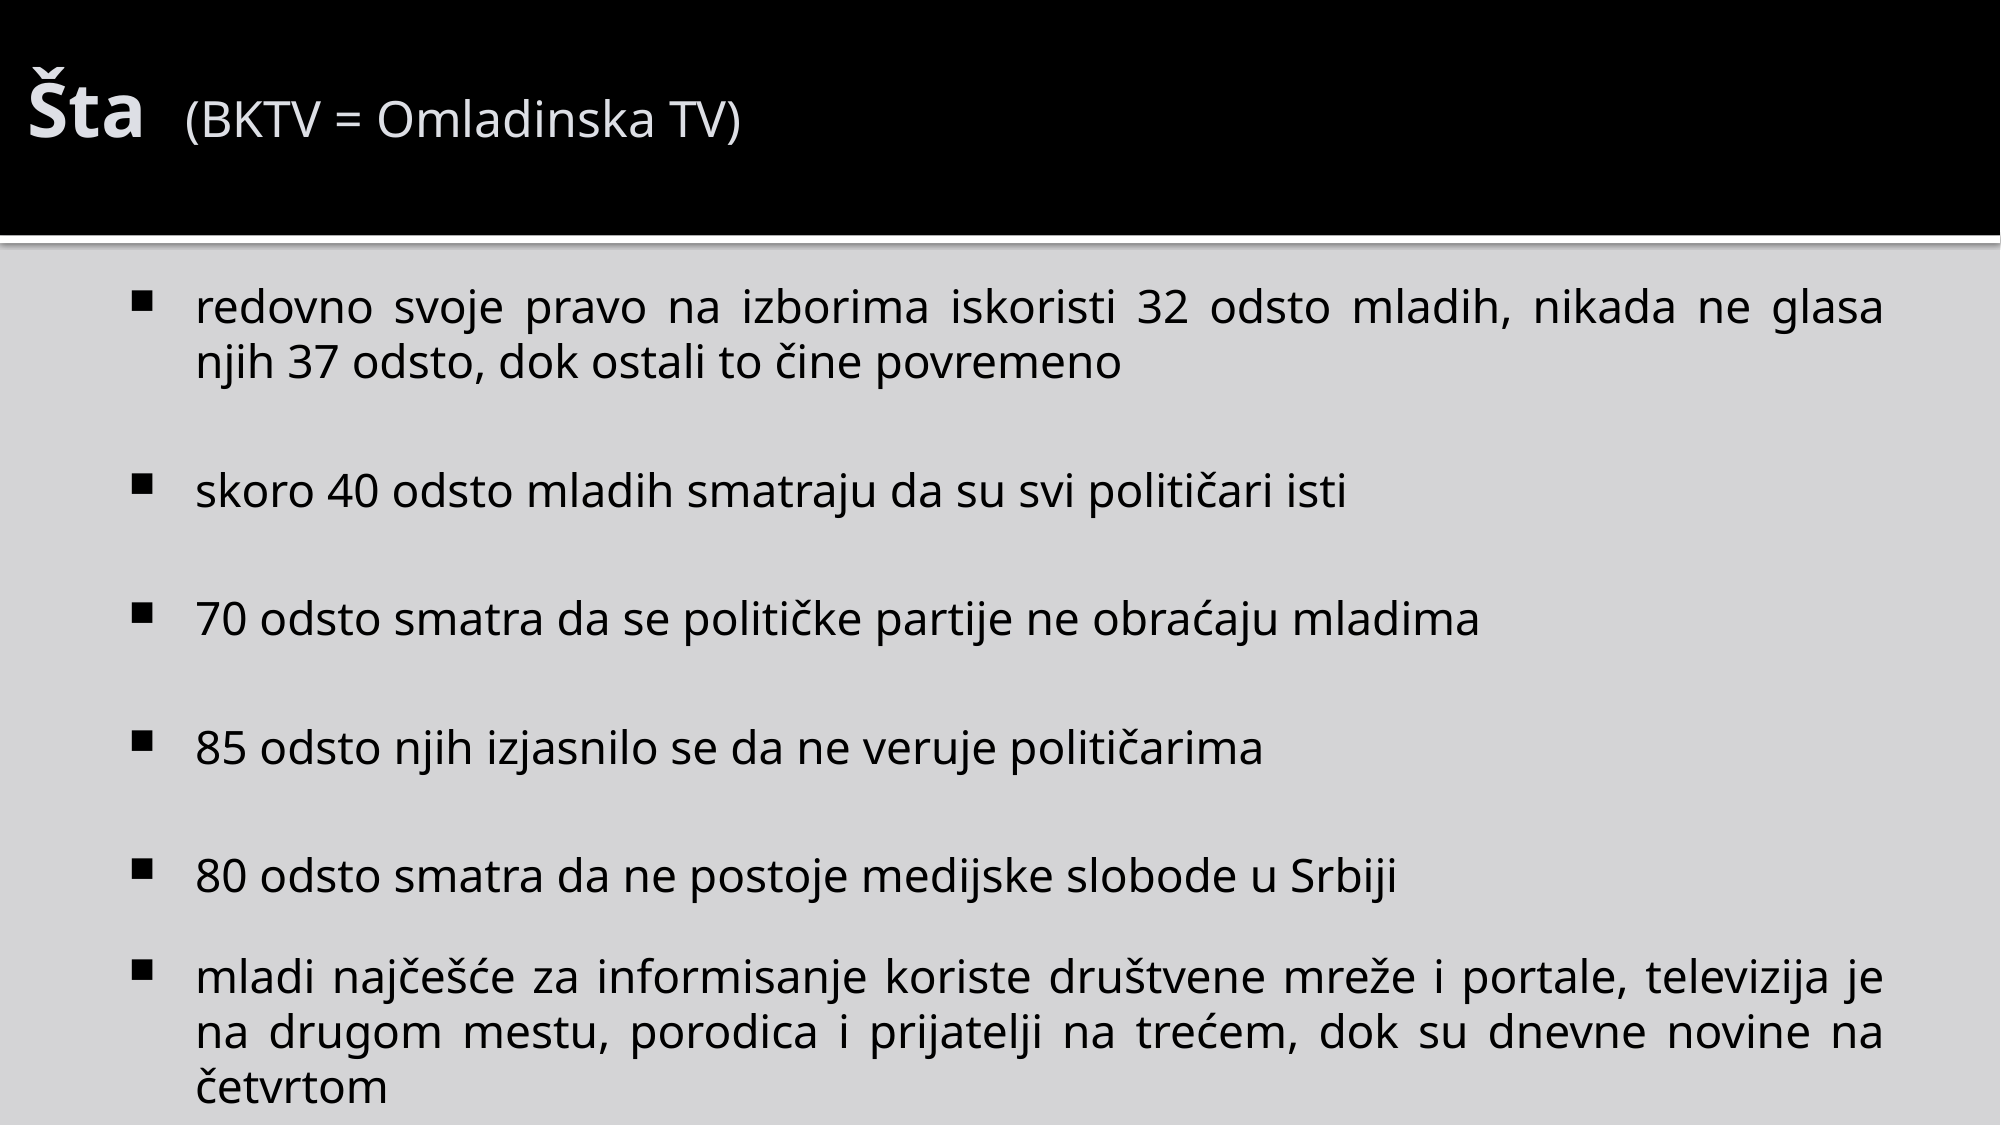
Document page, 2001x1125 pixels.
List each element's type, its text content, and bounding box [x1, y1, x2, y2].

text_box Šta (BKTV = Omladinska TV) [12, 62, 1663, 200]
list redovno svoje pravo na izborima iskoristi 32 odsto mladih, nikada ne glasa njih 37 odsto, dok ostali to čine povremeno skoro 40 odsto mladih smatraju da su svi političari isti 70 odsto smatra da se političke partije ne obraćaju mladima 85 odsto njih izjasnilo se da ne veruje političarima 80 odsto smatra da ne postoje medijske slobode u Srbiji mladi najčešće za informisanje koriste društvene mreže i portale, televizija je na drugom mestu, porodica i prijatelji na trećem, dok su dnevne novine na četvrtom [37, 237, 1900, 1125]
